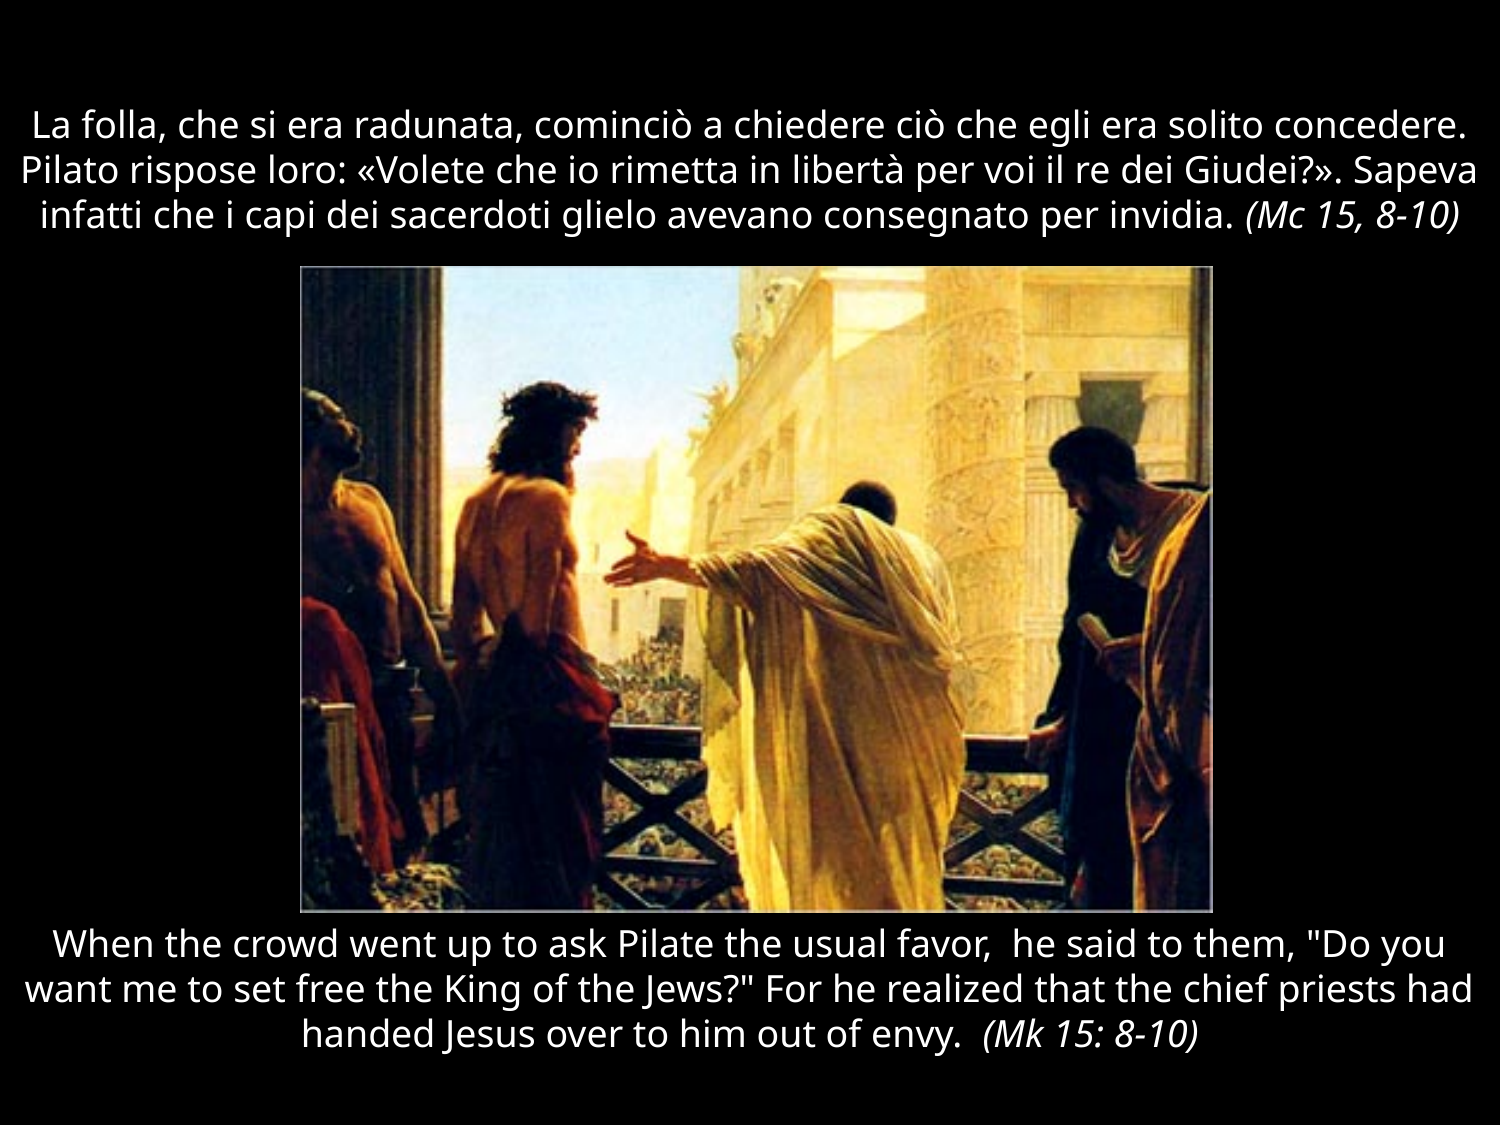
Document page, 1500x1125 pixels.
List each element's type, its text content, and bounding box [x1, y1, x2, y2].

title La folla, che si era radunata, cominciò a chiedere ciò che egli era solito concedere. Pilato rispose loro: «Volete che io rimetta in libertà per voi il re dei Giudei?». Sapeva infatti che i capi dei sacerdoti glielo avevano consegnato per invidia. (Mc 15, 8-10) [0, 75, 1500, 263]
text_box When the crowd went up to ask Pilate the usual favor, he said to them, "Do you want me to set free the King of the Jews?" For he realized that the chief priests had handed Jesus over to him out of envy. (Mk 15: 8-10) [0, 912, 1500, 1063]
picture [299, 266, 1213, 913]
